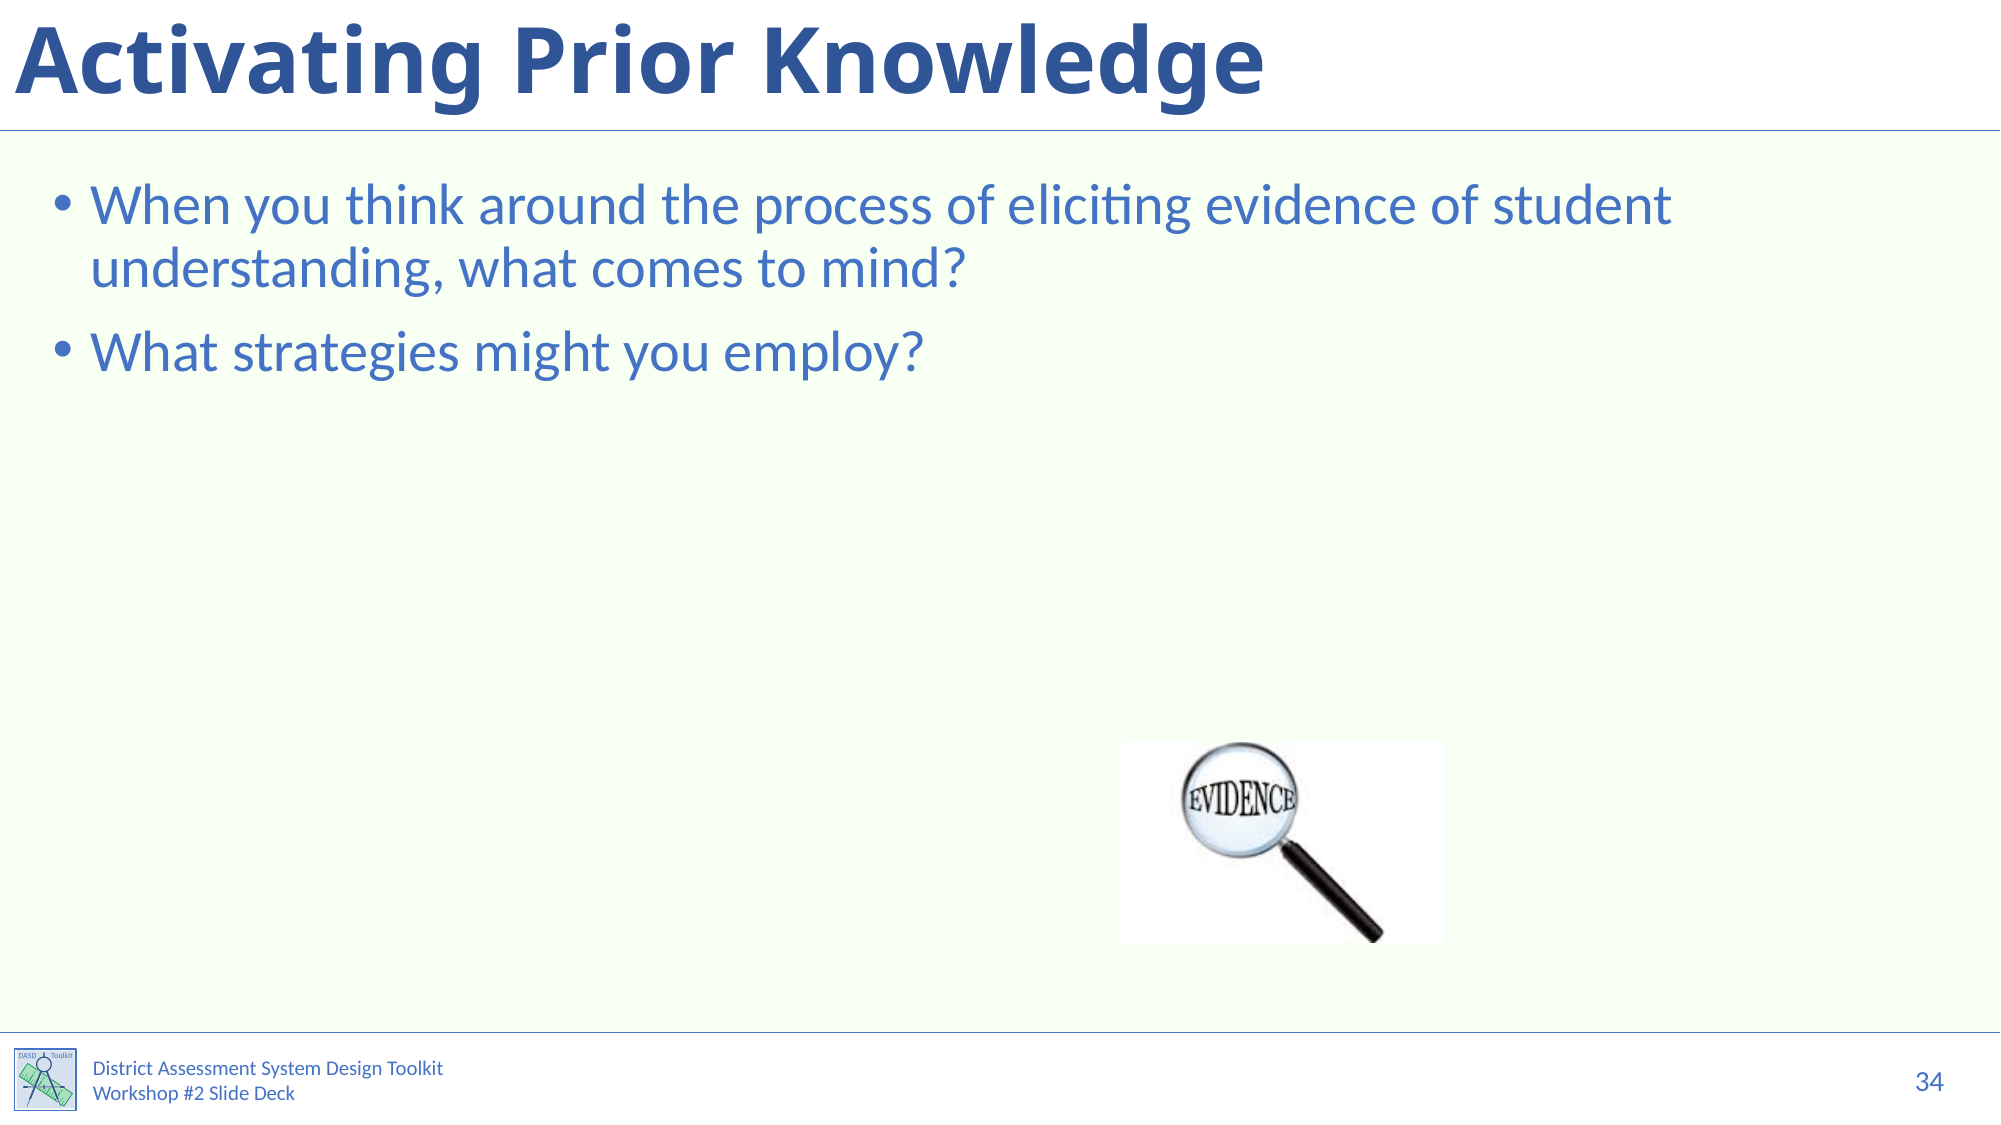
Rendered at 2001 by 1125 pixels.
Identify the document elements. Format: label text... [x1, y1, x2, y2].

picture [15, 1050, 75, 1110]
title Activating Prior Knowledge [0, 0, 2000, 129]
picture [1121, 742, 1444, 944]
list When you think around the process of eliciting evidence of student understanding, what comes to mind? What strategies might you employ? [37, 166, 1962, 1002]
